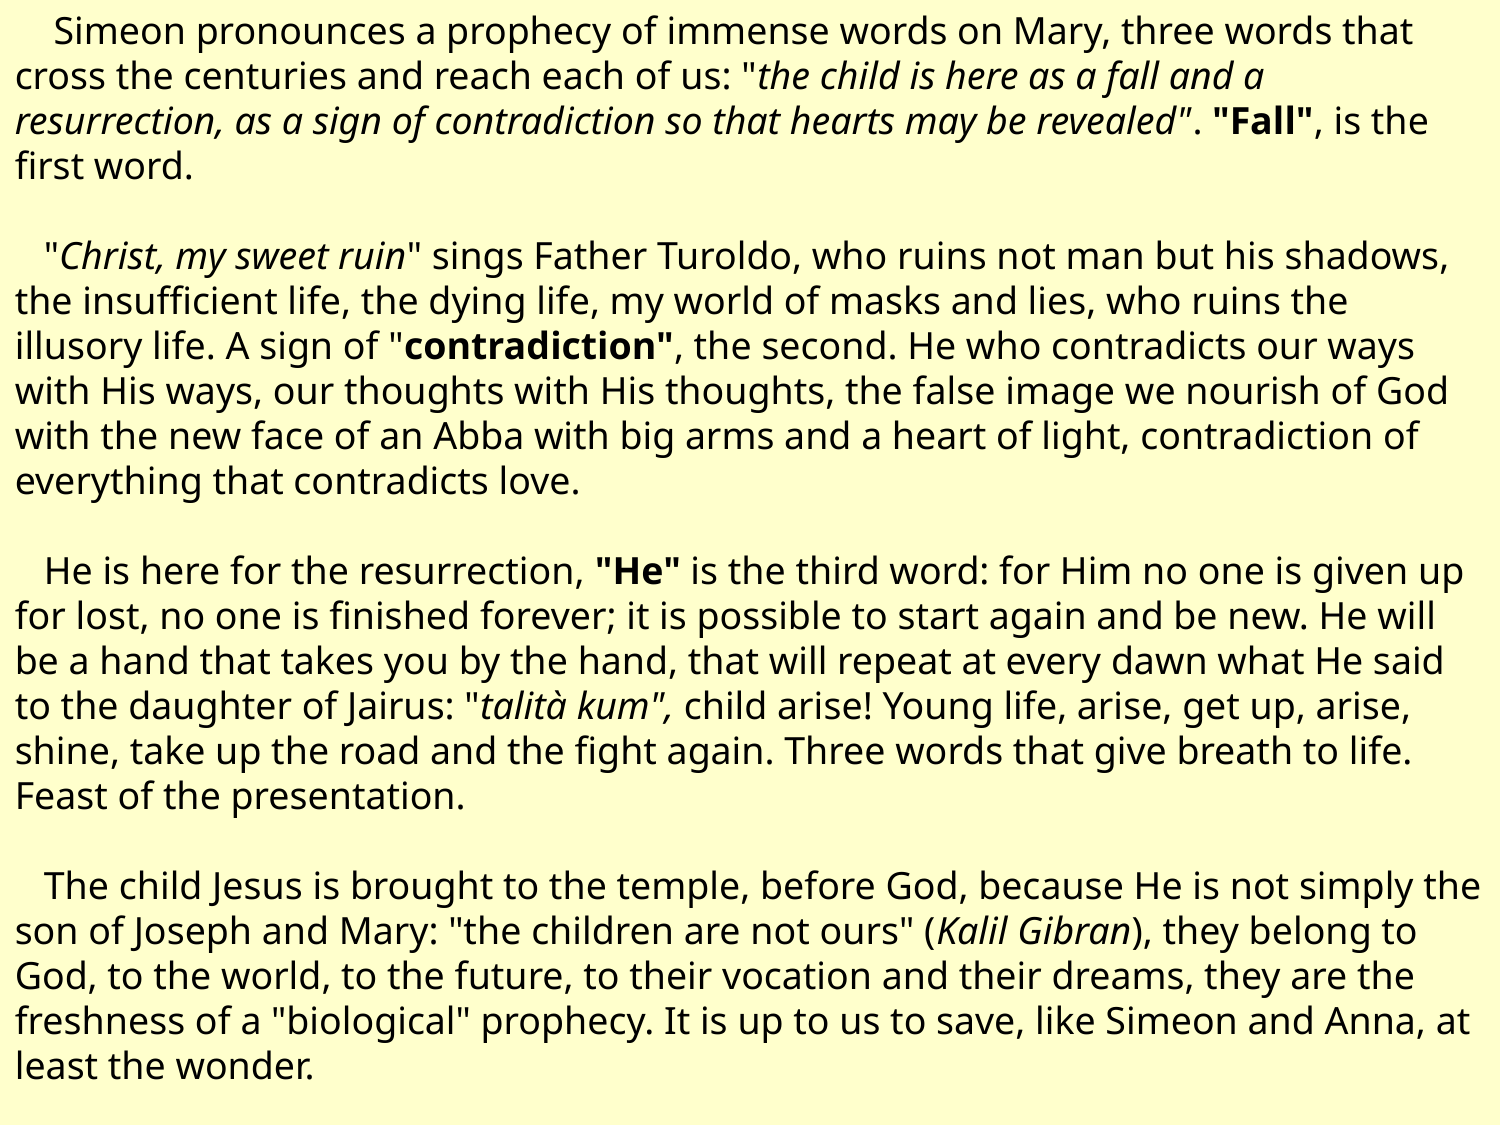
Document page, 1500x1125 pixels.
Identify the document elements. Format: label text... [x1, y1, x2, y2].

text_box Simeon pronounces a prophecy of immense words on Mary, three words that cross the centuries and reach each of us: "the child is here as a fall and a resurrection, as a sign of contradiction so that hearts may be revealed". "Fall", is the first word. "Christ, my sweet ruin" sings Father Turoldo, who ruins not man but his shadows, the insufficient life, the dying life, my world of masks and lies, who ruins the illusory life. A sign of "contradiction", the second. He who contradicts our ways with His ways, our thoughts with His thoughts, the false image we nourish of God with the new face of an Abba with big arms and a heart of light, contradiction of everything that contradicts love. He is here for the resurrection, "He" is the third word: for Him no one is given up for lost, no one is finished forever; it is possible to start again and be new. He will be a hand that takes you by the hand, that will repeat at every dawn what He said to the daughter of Jairus: "talità kum", child arise! Young life, arise, get up, arise, shine, take up the road and the fight again. Three words that give breath to life. Feast of the presentation. The child Jesus is brought to the temple, before God, because He is not simply the son of Joseph and Mary: "the children are not ours" (Kalil Gibran), they belong to God, to the world, to the future, to their vocation and their dreams, they are the freshness of a "biological" prophecy. It is up to us to save, like Simeon and Anna, at least the wonder. [0, 0, 1500, 1125]
